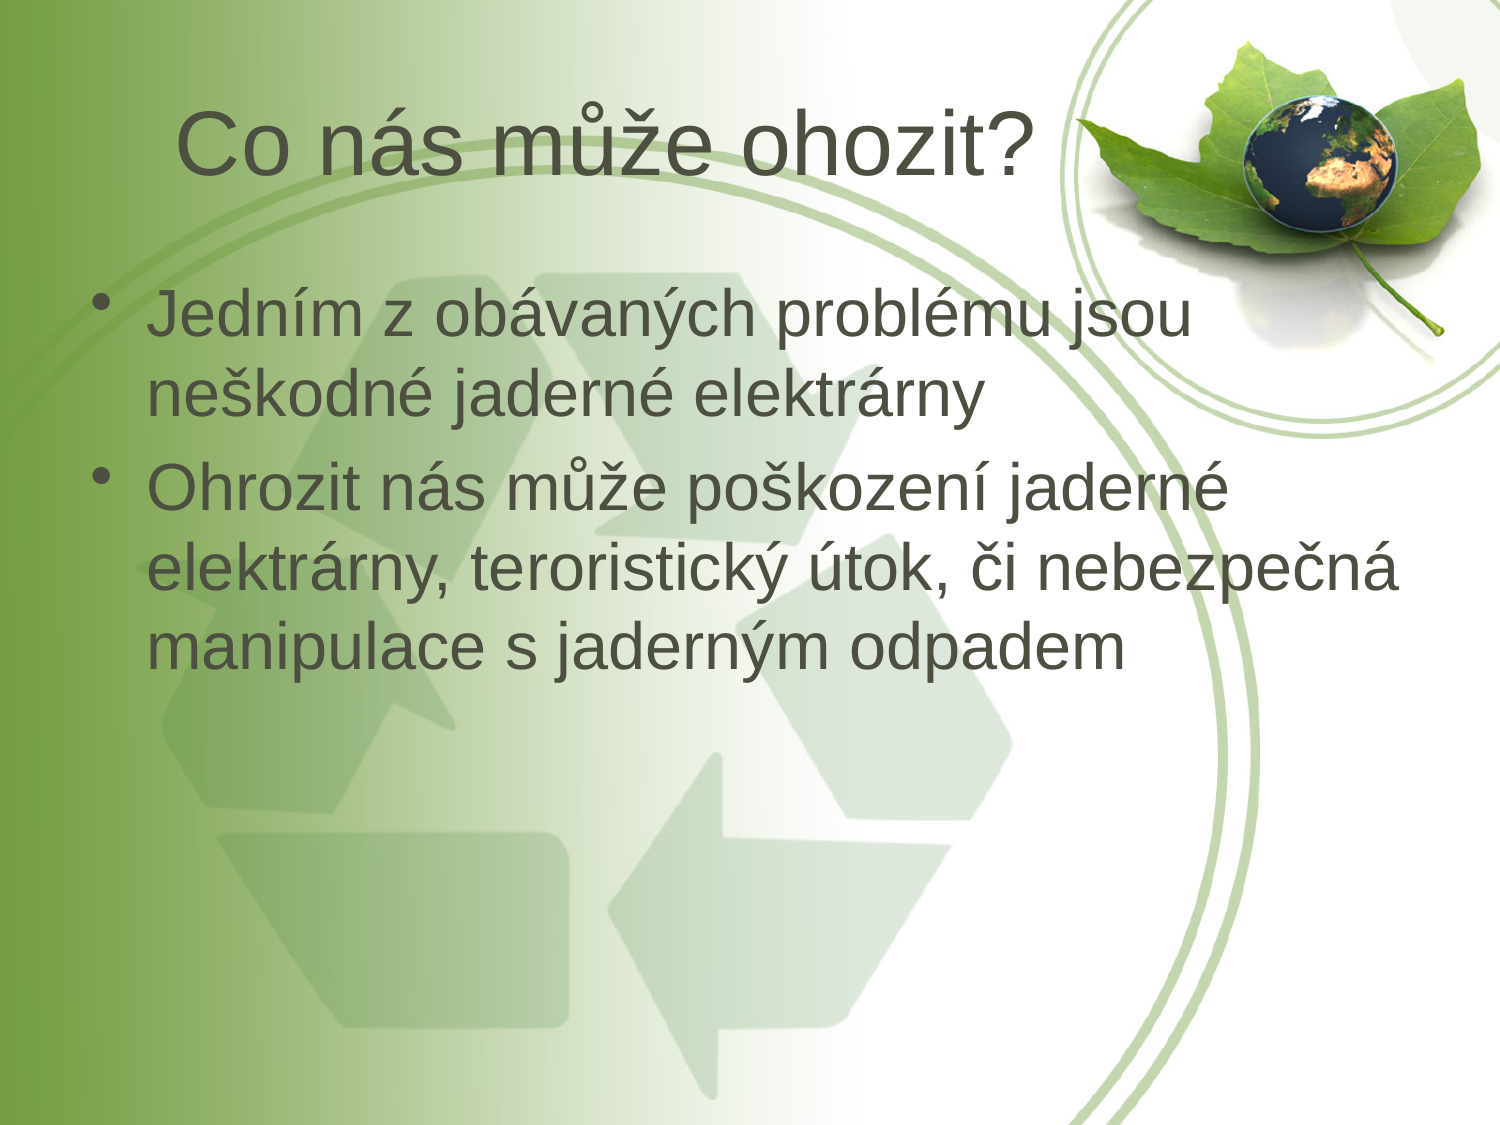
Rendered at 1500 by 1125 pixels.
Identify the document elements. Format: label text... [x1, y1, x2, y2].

list Jedním z obávaných problému jsou neškodné jaderné elektrárny Ohrozit nás může poškození jaderné elektrárny, teroristický útok, či nebezpečná manipulace s jaderným odpadem [75, 262, 1425, 1005]
picture [0, 0, 1500, 1125]
title Co nás může ohozit? [75, 45, 1138, 233]
